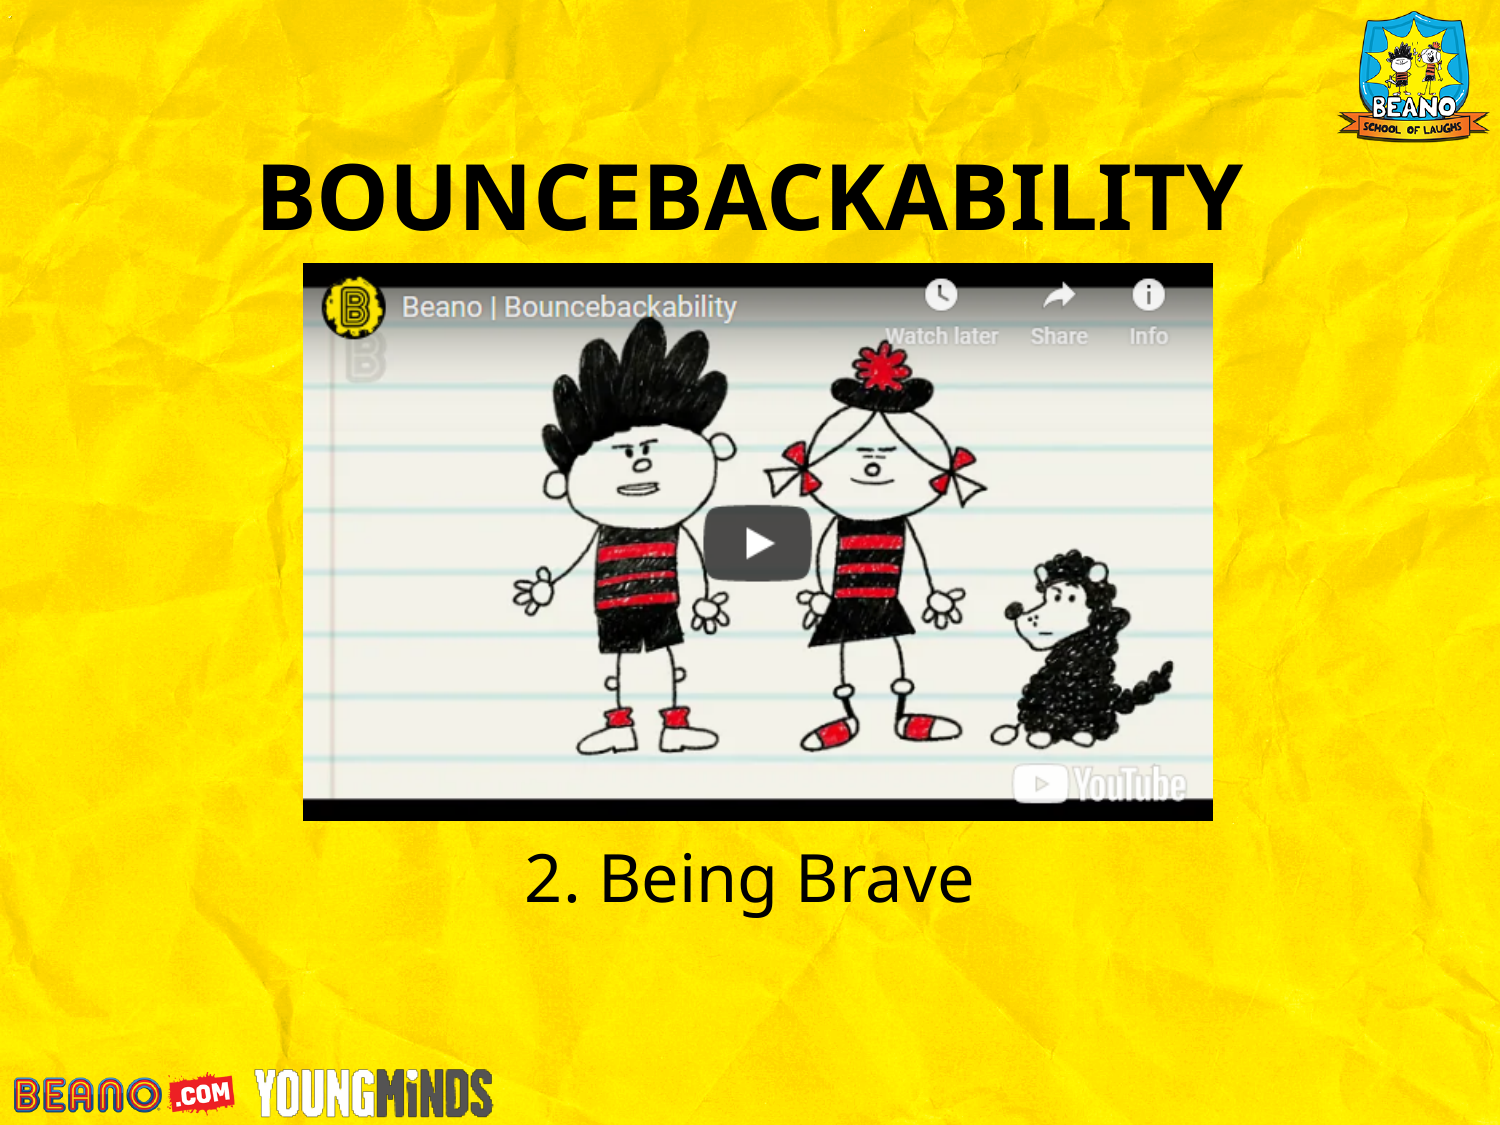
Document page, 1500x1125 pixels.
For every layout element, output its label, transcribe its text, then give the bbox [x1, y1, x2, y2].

text_box 2. Being Brave [74, 790, 1425, 962]
text_box BOUNCEBACKABILITY [74, 100, 1425, 288]
picture [0, 0, 1500, 1125]
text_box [302, 262, 1214, 822]
